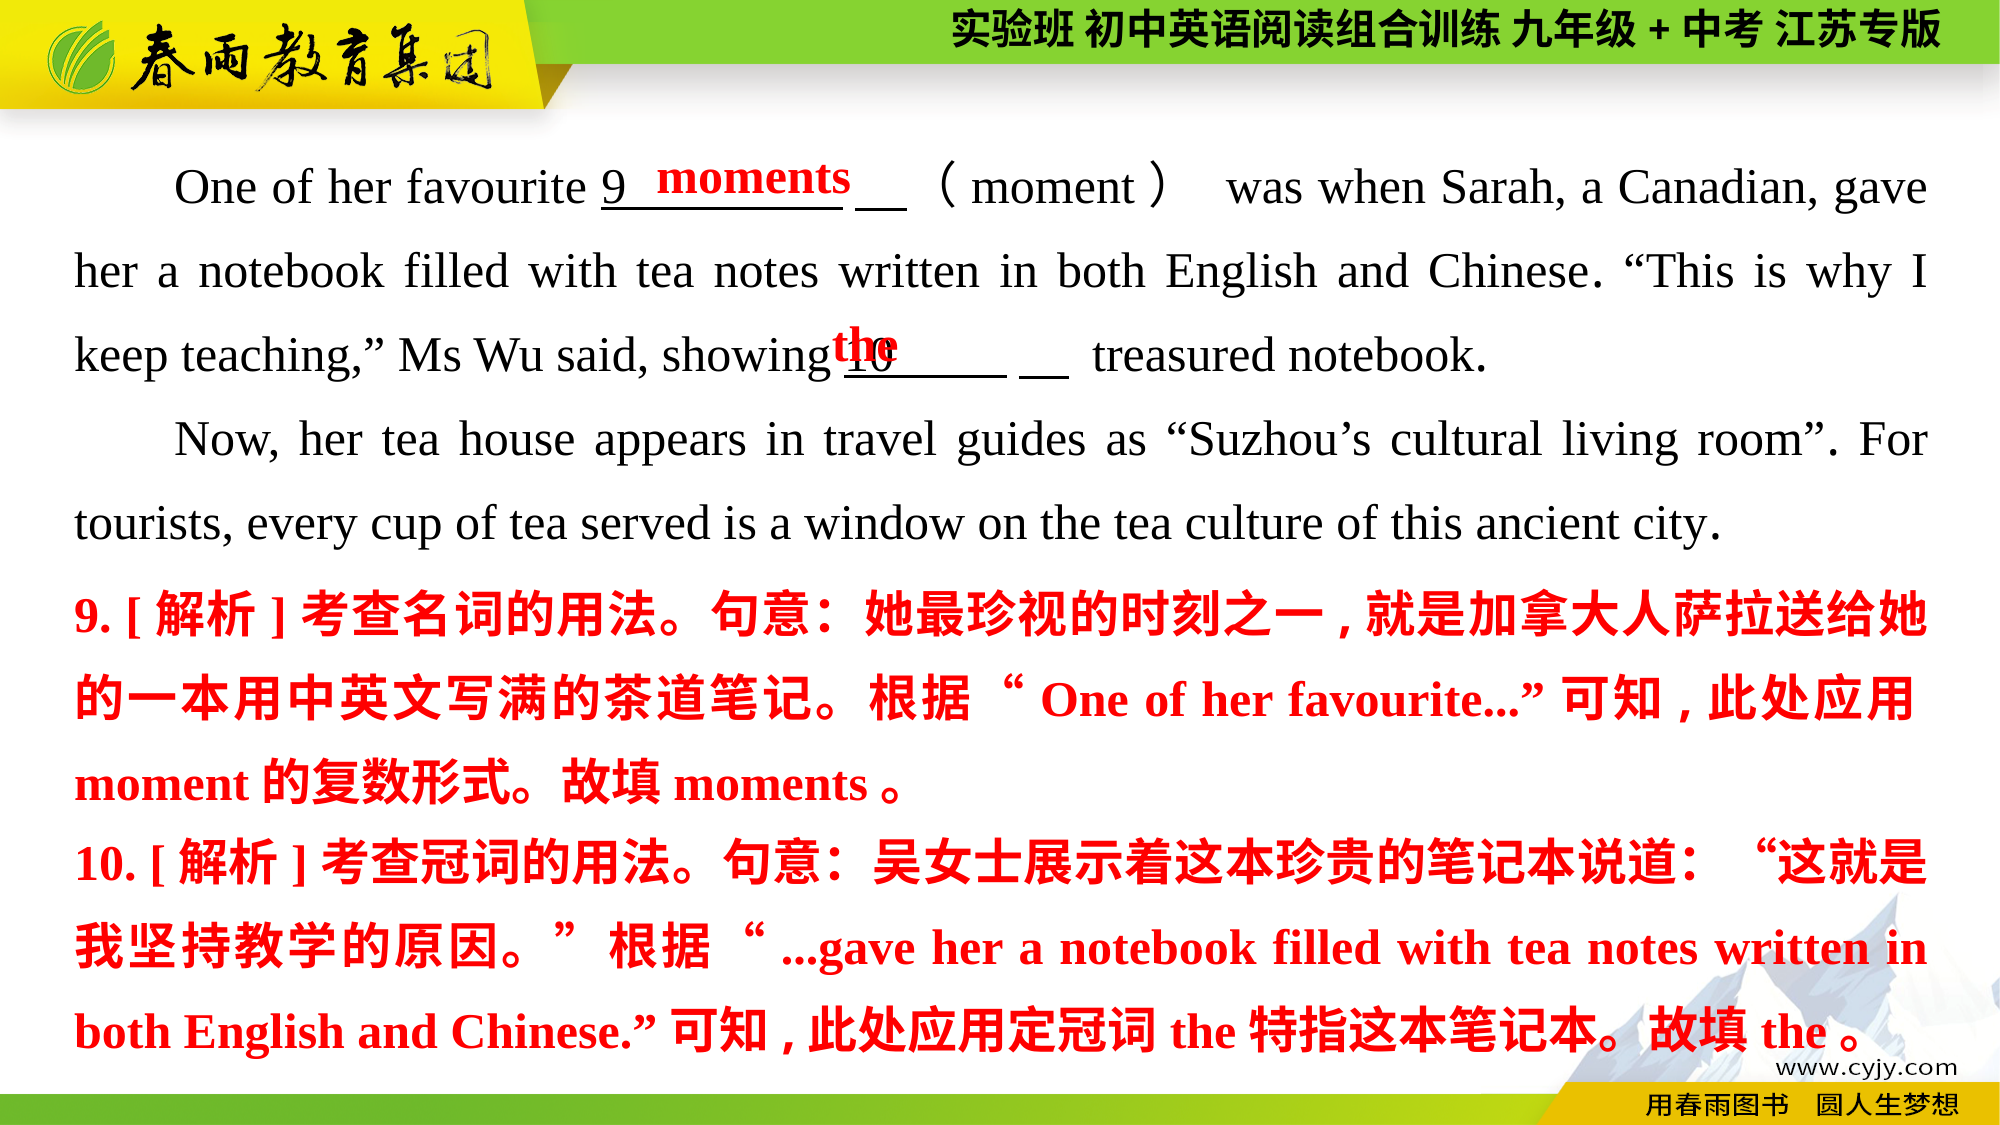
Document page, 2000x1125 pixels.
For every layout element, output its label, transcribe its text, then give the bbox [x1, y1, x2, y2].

text_box 9. [解析]考查名词的用法。句意：她最珍视的时刻之一,就是加拿大人萨拉送给她的一本用中英文写满的茶道笔记。根据“One of her favourite...”可知,此处应用moment的复数形式。故填moments。 [59, 550, 1944, 798]
picture [0, 0, 2000, 1125]
text_box moments [641, 136, 867, 211]
list One of her favourite 9 （moment） was when Sarah, a Canadian, gave her a notebook filled with tea notes written in both English and Chinese. “This is why I keep teaching,” Ms Wu said, showing 10 treasured notebook. Now, her tea house appears in travel guides as “Suzhou’s cultural living room”. For tourists, every cup of tea served is a window on the tea culture of this ancient city. [59, 122, 1944, 550]
text_box the [817, 304, 914, 380]
text_box 10. [解析]考查冠词的用法。句意：吴女士展示着这本珍贵的笔记本说道：“这就是我坚持教学的原因。”根据“...gave her a notebook filled with tea notes written in both English and Chinese.”可知,此处应用定冠词the特指这本笔记本。故填the。 [59, 798, 1944, 1066]
